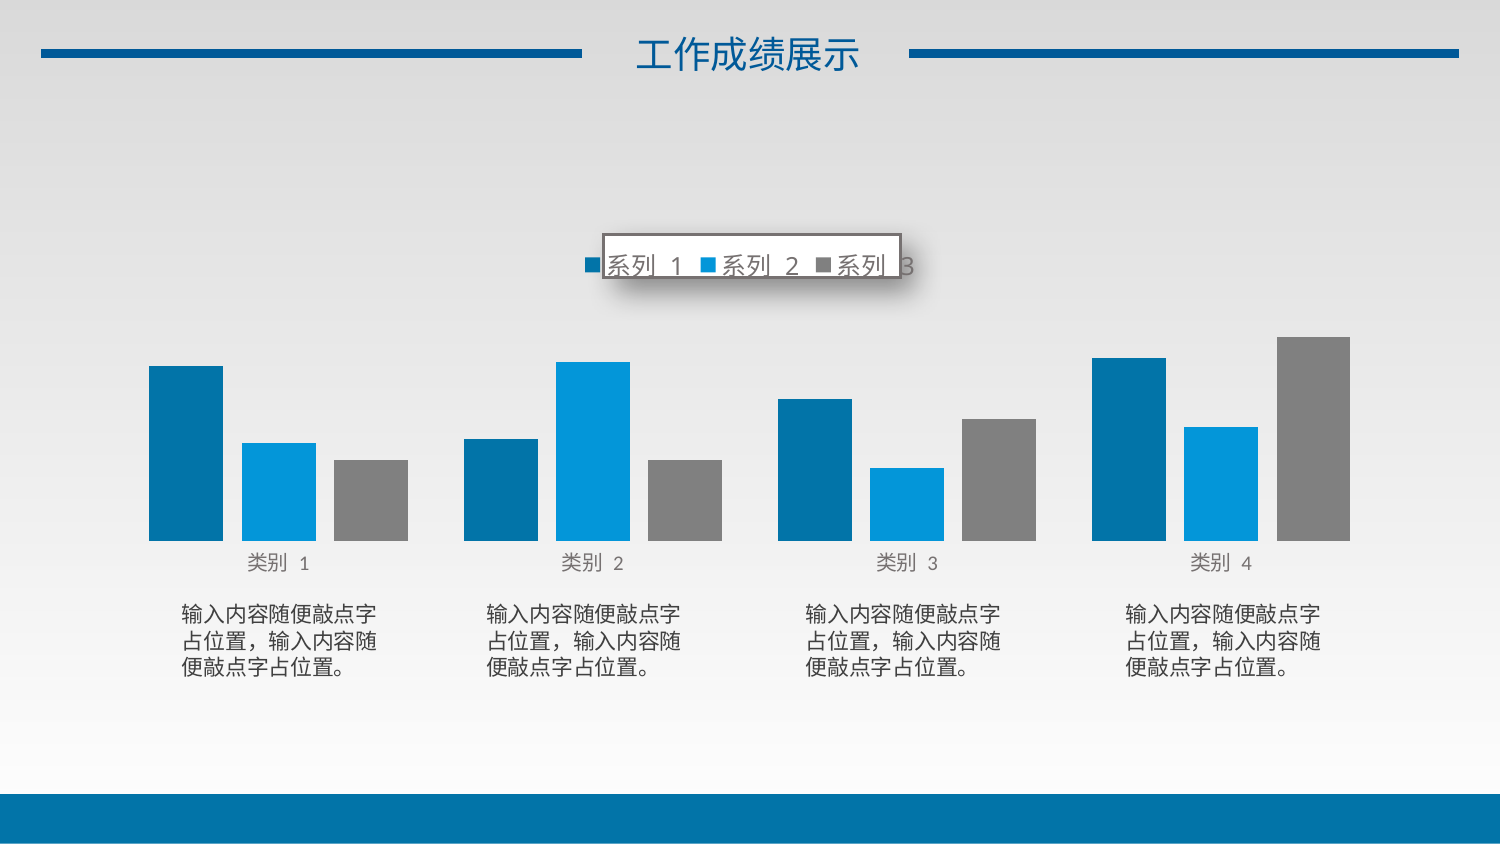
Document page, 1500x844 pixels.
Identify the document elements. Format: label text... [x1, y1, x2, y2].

text_box 输入内容随便敲点字占位置，输入内容随便敲点字占位置。 [1110, 593, 1351, 688]
text_box 工作成绩展示 [586, 23, 910, 84]
text_box 输入内容随便敲点字占位置，输入内容随便敲点字占位置。 [791, 593, 1031, 688]
text_box 输入内容随便敲点字占位置，输入内容随便敲点字占位置。 [167, 593, 407, 688]
text_box [0, 793, 1500, 844]
text_box 输入内容随便敲点字占位置，输入内容随便敲点字占位置。 [471, 593, 712, 688]
chart [95, 229, 1405, 585]
